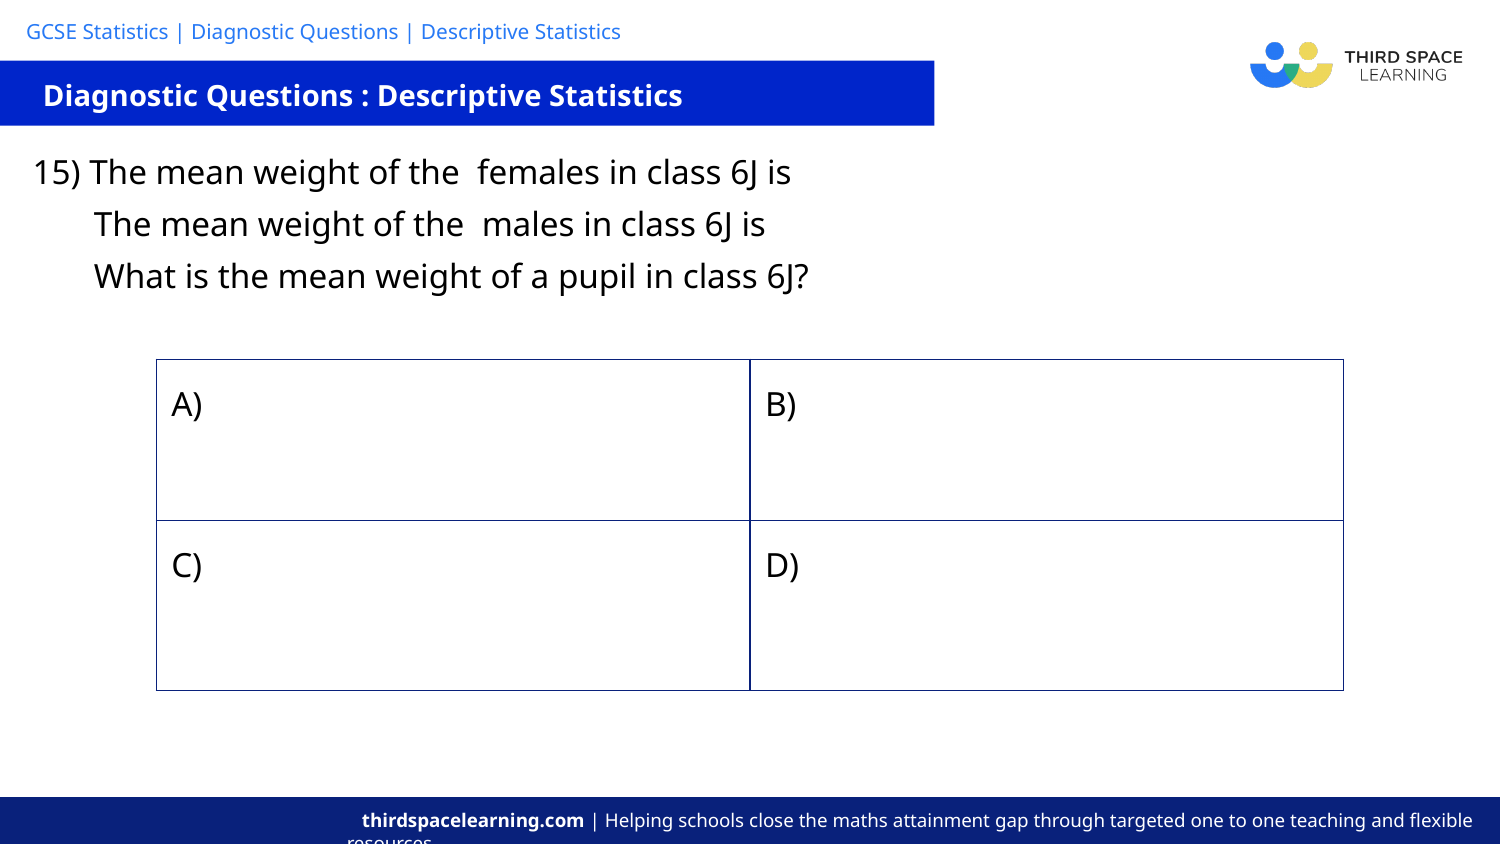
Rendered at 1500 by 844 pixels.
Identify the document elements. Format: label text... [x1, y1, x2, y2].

text_box Diagnostic Questions : Descriptive Statistics [27, 61, 880, 127]
picture [1250, 33, 1465, 99]
